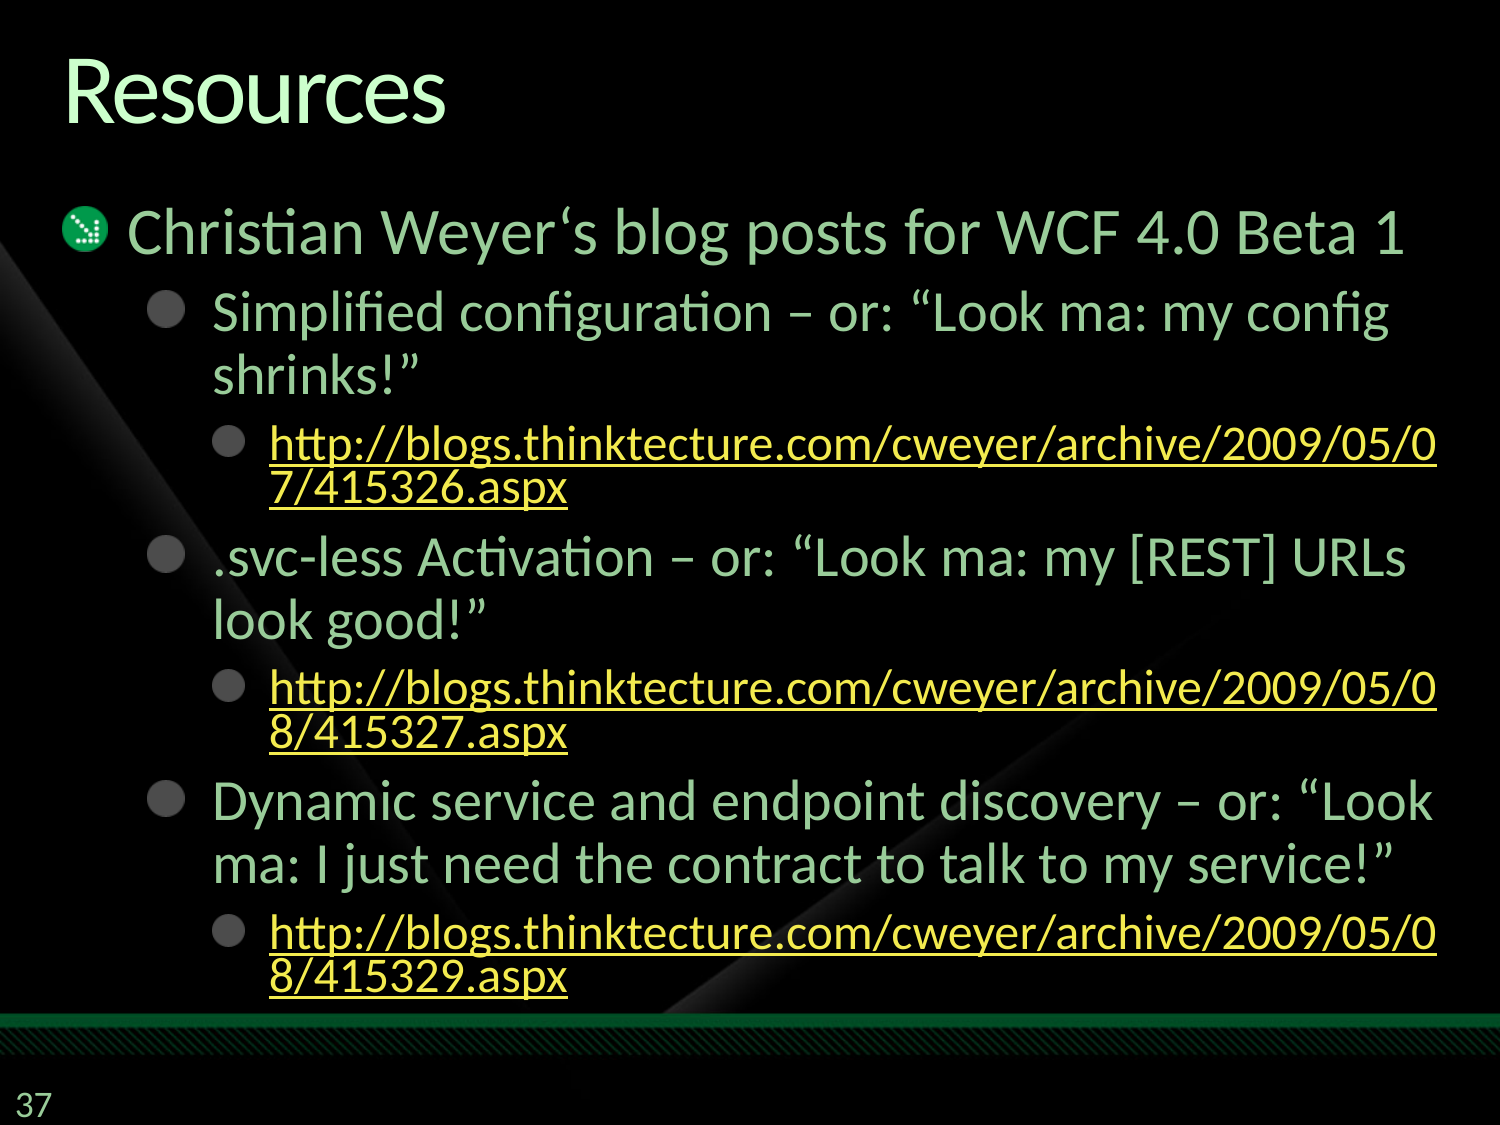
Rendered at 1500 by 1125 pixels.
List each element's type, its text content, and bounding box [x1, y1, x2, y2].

slide_number 37 [0, 1072, 350, 1125]
list Christian Weyer‘s blog posts for WCF 4.0 Beta 1 Simplified configuration – or: “Look ma: my config shrinks!” http://blogs.thinktecture.com/cweyer/archive/2009/05/07/415326.aspx .svc-less Activation – or: “Look ma: my [REST] URLs look good!” http://blogs.thinktecture.com/cweyer/archive/2009/05/08/415327.aspx Dynamic service and endpoint discovery – or: “Look ma: I just need the contract to talk to my service!” http://blogs.thinktecture.com/cweyer/archive/2009/05/08/415329.aspx [62, 197, 1438, 946]
title Resources [62, 37, 1438, 147]
picture [0, 0, 1500, 1125]
